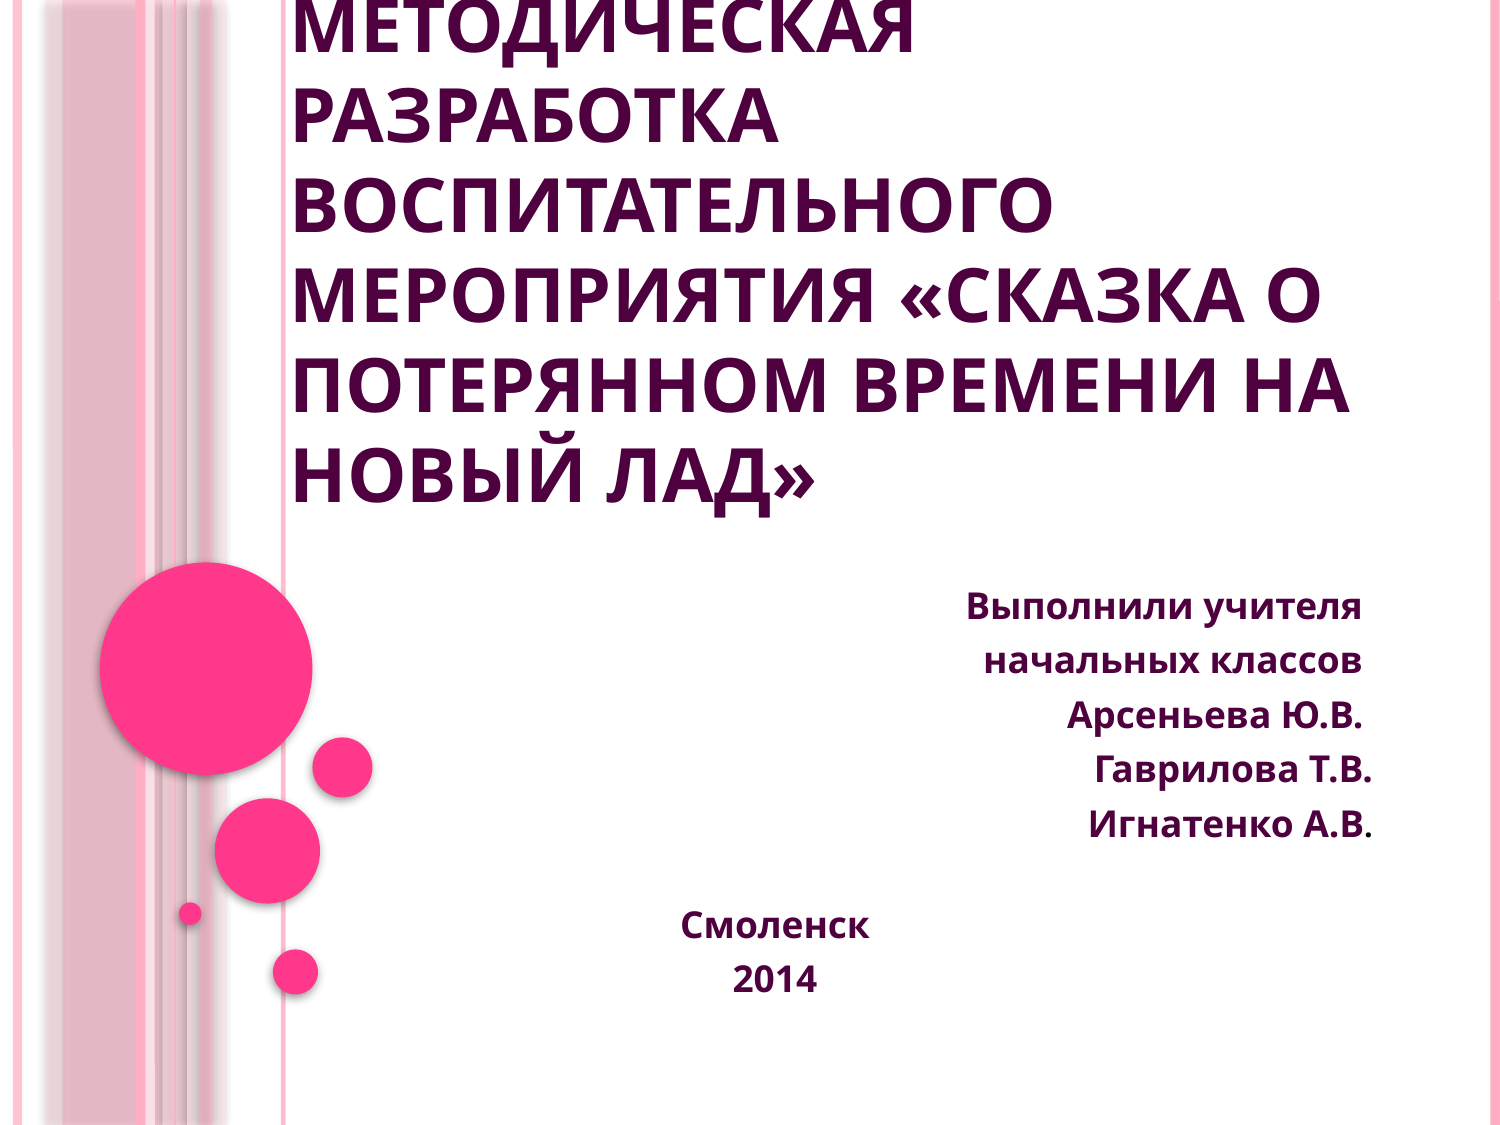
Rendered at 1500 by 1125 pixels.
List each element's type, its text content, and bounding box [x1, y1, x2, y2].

subtitle Выполнили учителя начальных классов Арсеньева Ю.В. Гаврилова Т.В. Игнатенко А.В. Смоленск 2014 [162, 575, 1388, 1013]
title Методическая разработка воспитательного мероприятия «Сказка о потерянном времени на новый лад» [275, 62, 1388, 525]
